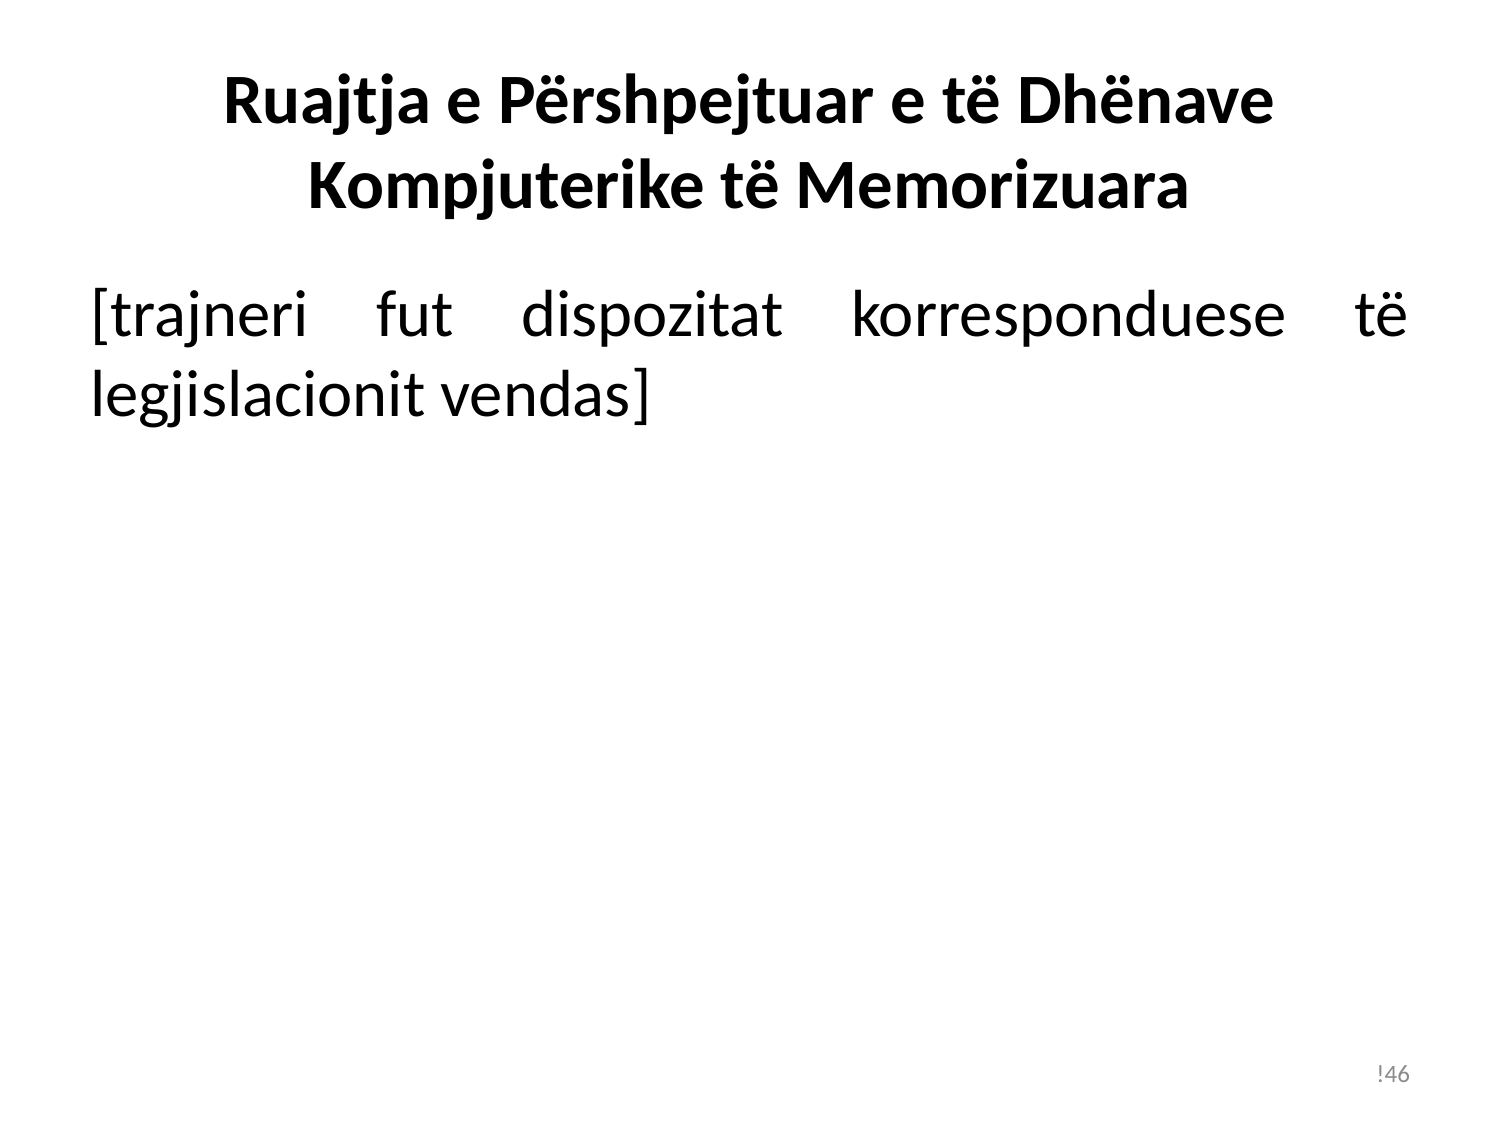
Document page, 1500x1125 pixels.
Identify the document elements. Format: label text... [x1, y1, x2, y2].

slide_number !46 [1074, 1042, 1425, 1103]
title Ruajtja e Përshpejtuar e të Dhënave Kompjuterike të Memorizuara [75, 45, 1425, 233]
list [trajneri fut dispozitat korresponduese të legjislacionit vendas] [75, 262, 1425, 1005]
